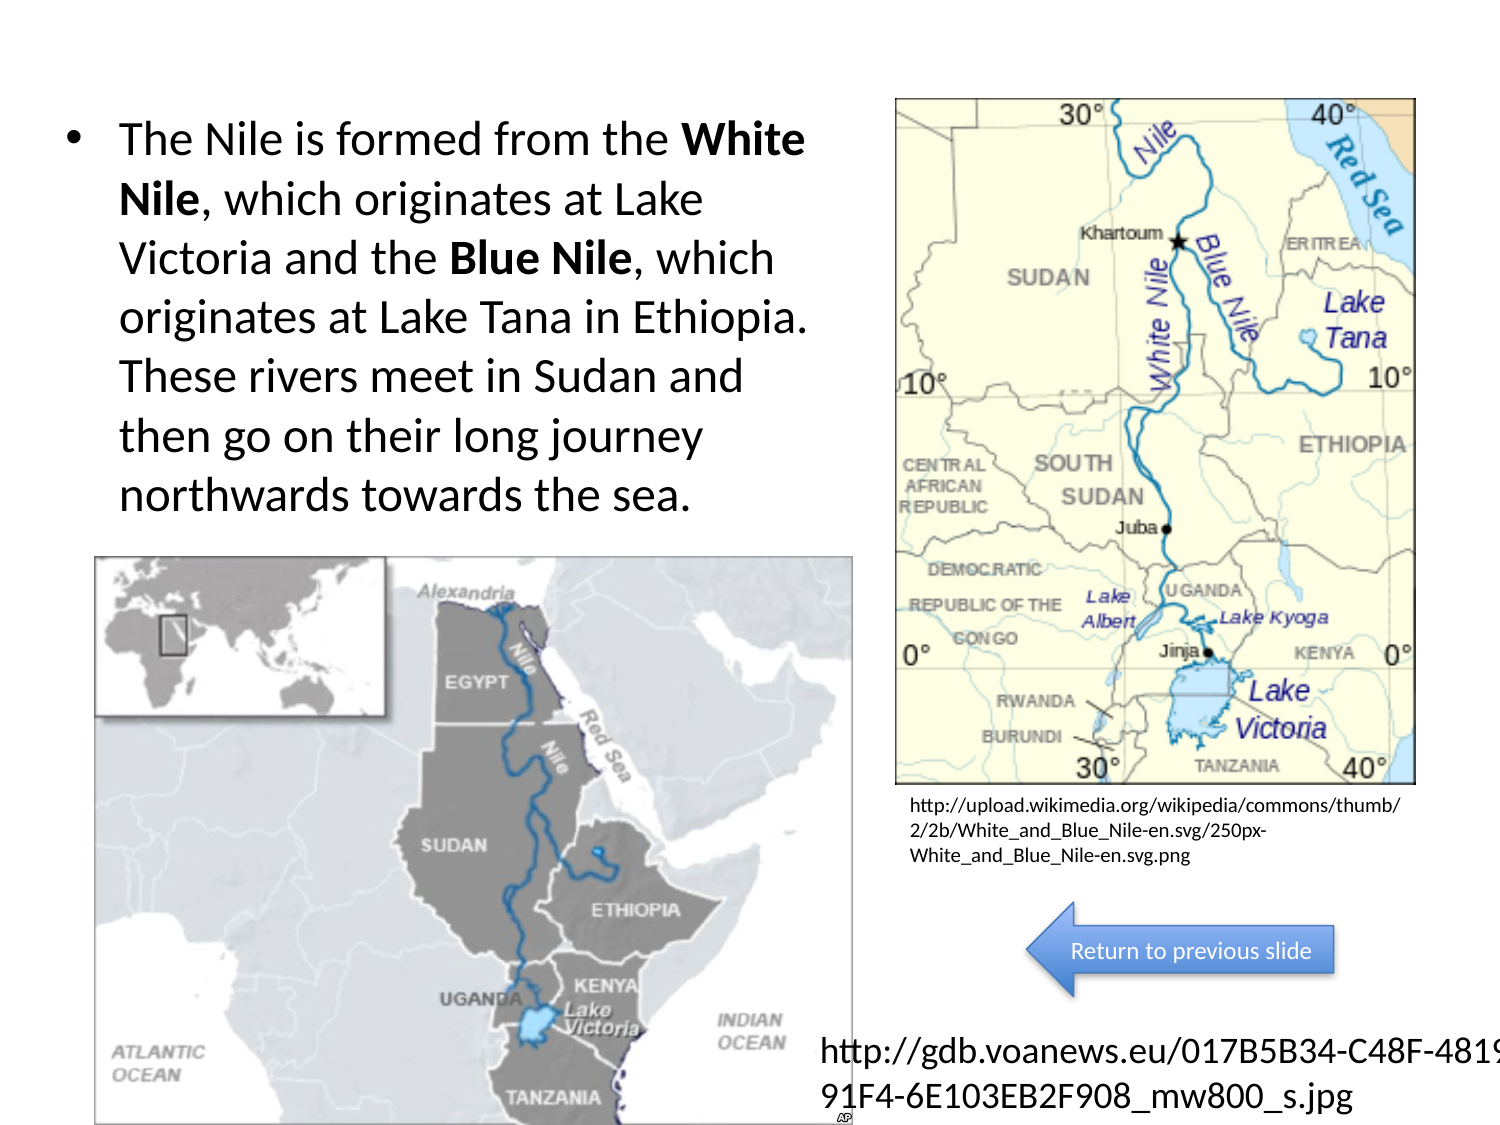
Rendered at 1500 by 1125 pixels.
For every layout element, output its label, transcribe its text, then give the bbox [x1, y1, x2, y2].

text_box http://upload.wikimedia.org/wikipedia/commons/thumb/2/2b/White_and_Blue_Nile-en.svg/250px-White_and_Blue_Nile-en.svg.png [894, 784, 1450, 875]
text_box http://gdb.voanews.eu/017B5B34-C48F-4819-91F4-6E103EB2F908_mw800_s.jpg [857, 1018, 1500, 1124]
picture [894, 98, 1417, 785]
picture [93, 555, 853, 1125]
text_box Return to previous slide [1025, 901, 1335, 998]
list The Nile is formed from the White Nile, which originates at Lake Victoria and the Blue Nile, which originates at Lake Tana in Ethiopia. These rivers meet in Sudan and then go on their long journey northwards towards the sea. [50, 98, 853, 538]
